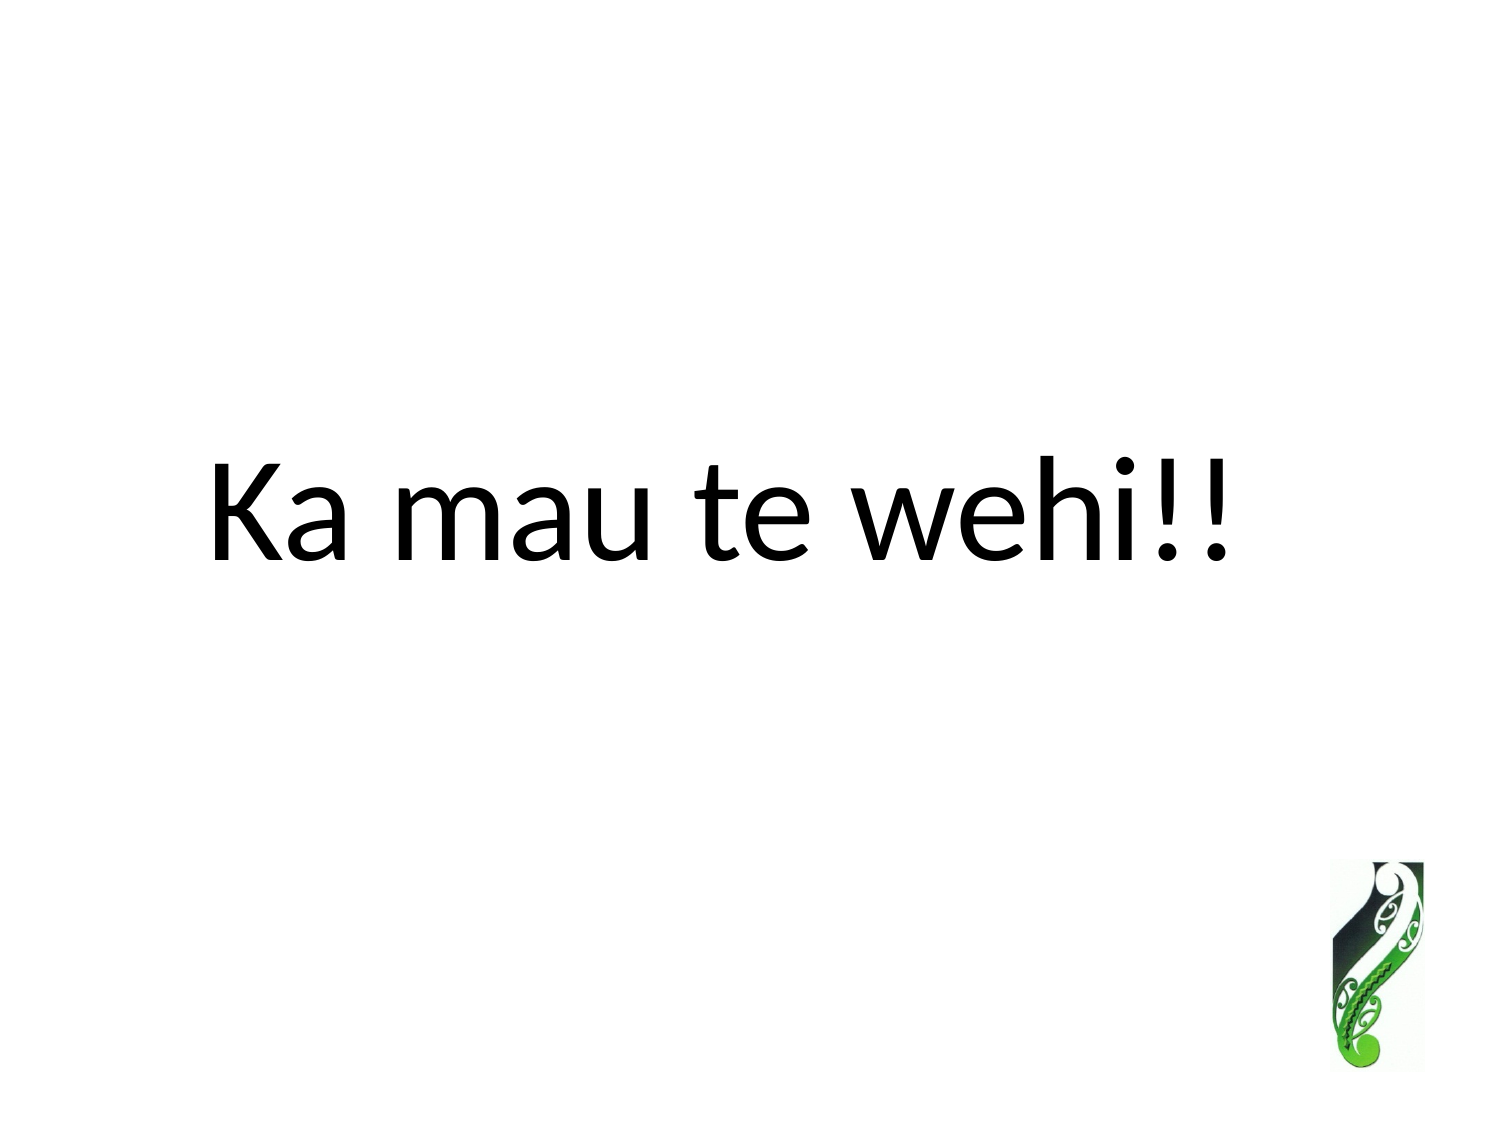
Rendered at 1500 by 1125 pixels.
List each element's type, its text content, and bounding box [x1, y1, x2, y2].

text_box Ka mau te wehi!! [192, 402, 1327, 598]
picture [1330, 859, 1426, 1073]
